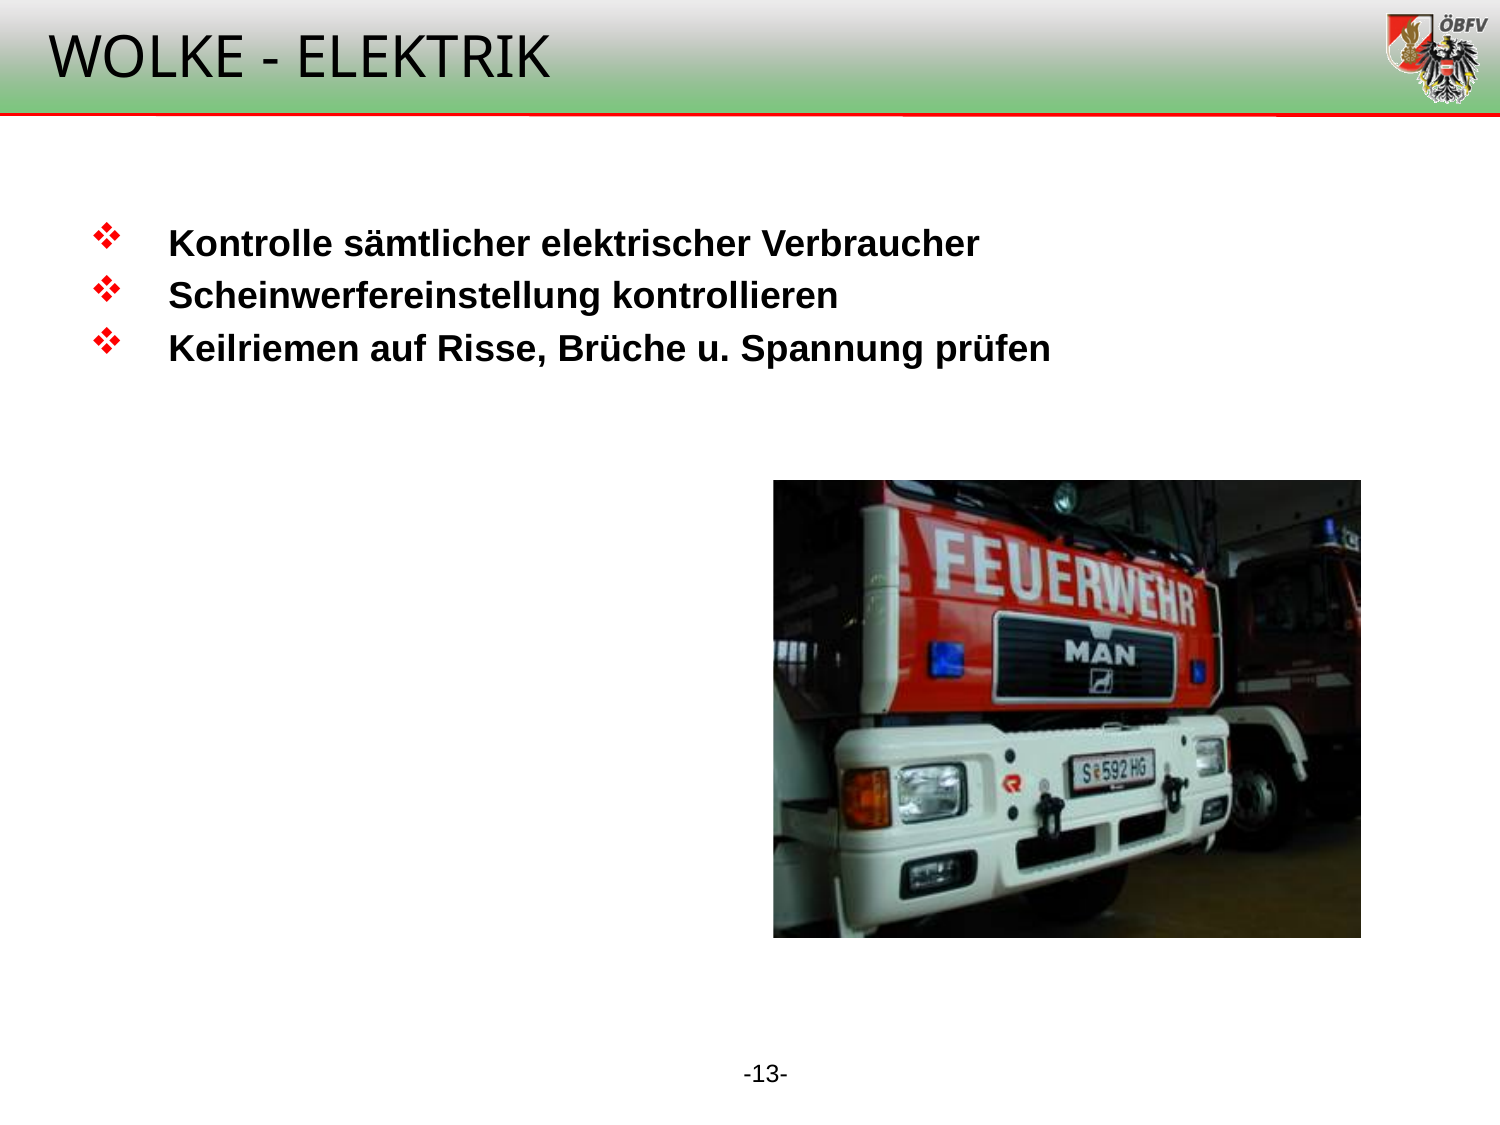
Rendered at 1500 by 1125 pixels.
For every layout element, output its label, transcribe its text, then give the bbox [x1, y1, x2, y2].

list Kontrolle sämtlicher elektrischer Verbraucher Scheinwerfereinstellung kontrollieren Keilriemen auf Risse, Brüche u. Spannung prüfen [0, 210, 1266, 434]
picture [773, 480, 1362, 938]
slide_number -13- [609, 1049, 923, 1101]
picture [0, 0, 1500, 113]
title WOLKE - ELEKTRIK [33, 10, 1384, 98]
